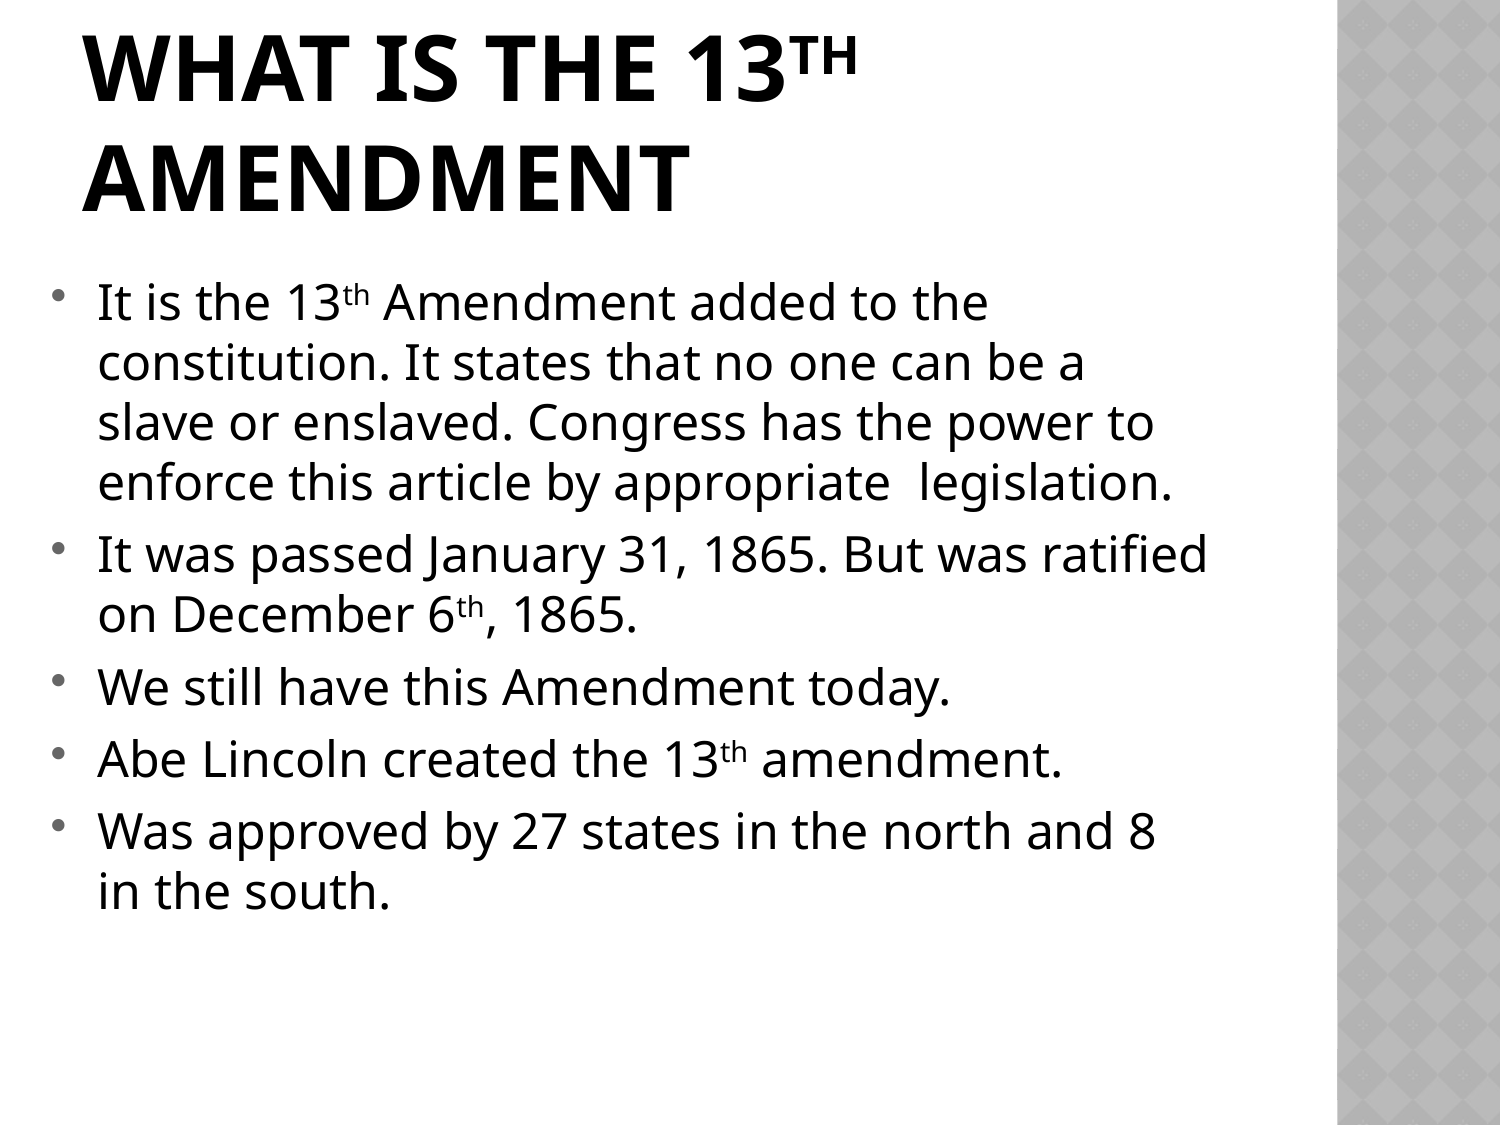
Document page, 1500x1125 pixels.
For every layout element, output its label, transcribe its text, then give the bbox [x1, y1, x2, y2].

list It is the 13th Amendment added to the constitution. It states that no one can be a slave or enslaved. Congress has the power to enforce this article by appropriate legislation. It was passed January 31, 1865. But was ratified on December 6th, 1865. We still have this Amendment today. Abe Lincoln created the 13th amendment. Was approved by 27 states in the north and 8 in the south. [37, 262, 1225, 980]
title What is the 13th amendment [75, 37, 1313, 230]
